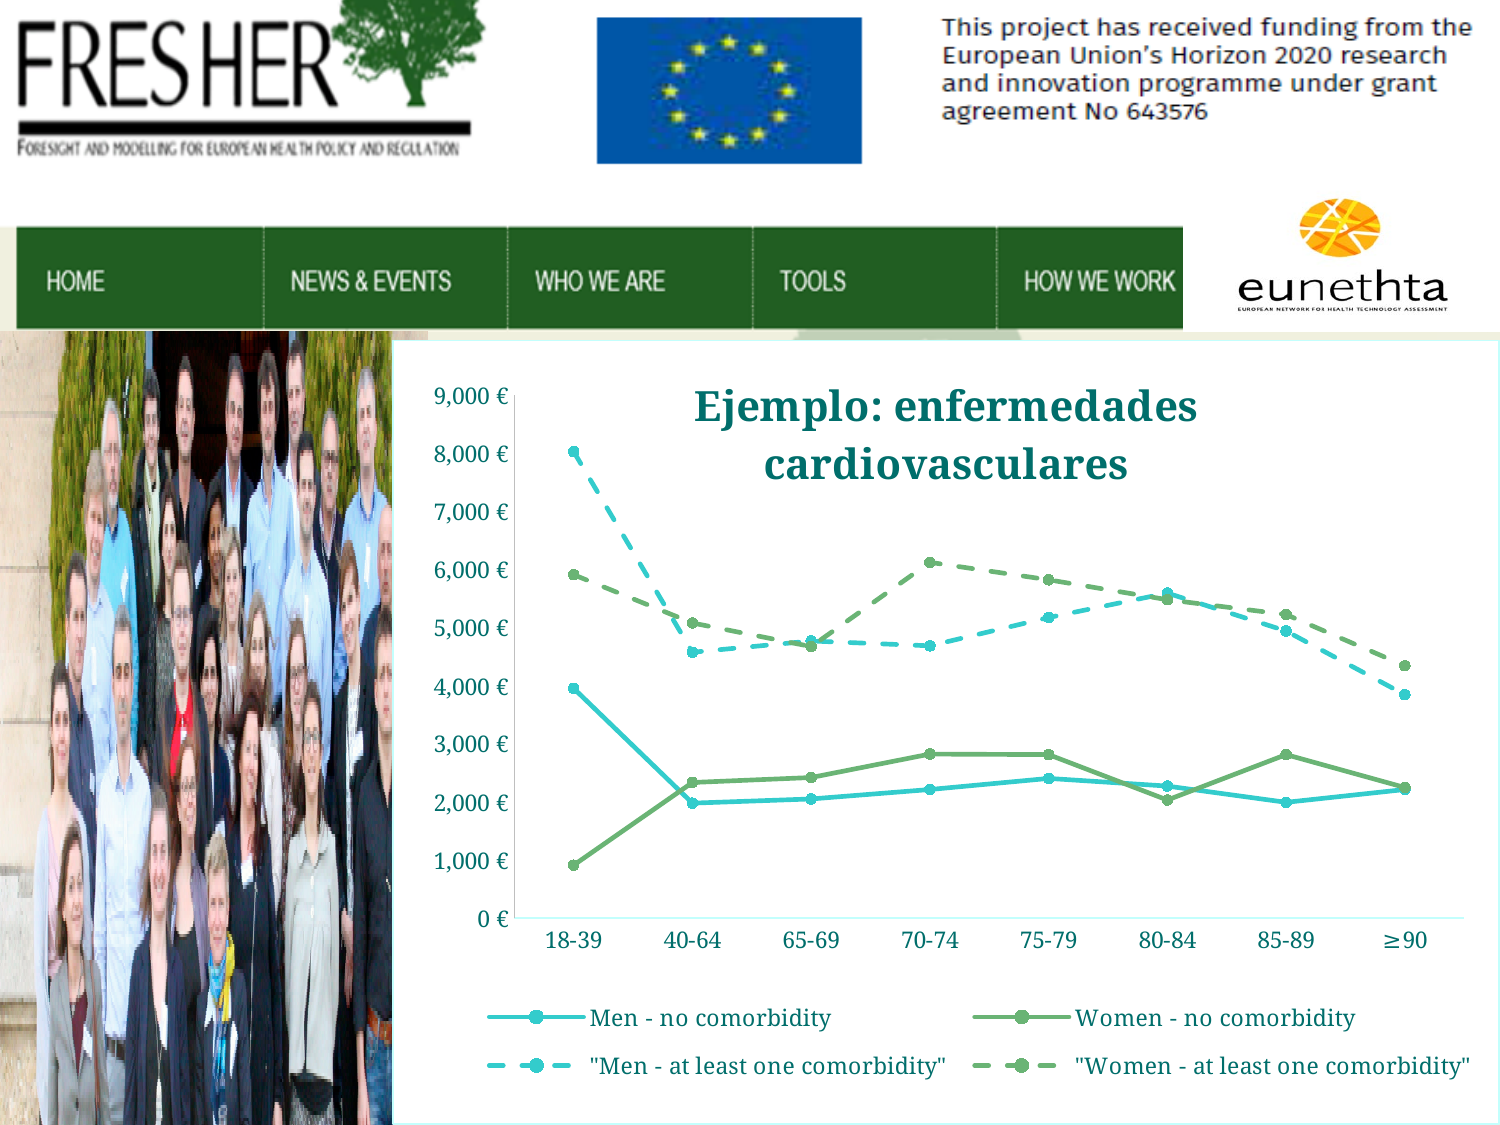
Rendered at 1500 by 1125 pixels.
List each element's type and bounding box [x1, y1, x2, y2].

picture [0, 0, 1500, 1125]
chart [392, 339, 1500, 1125]
